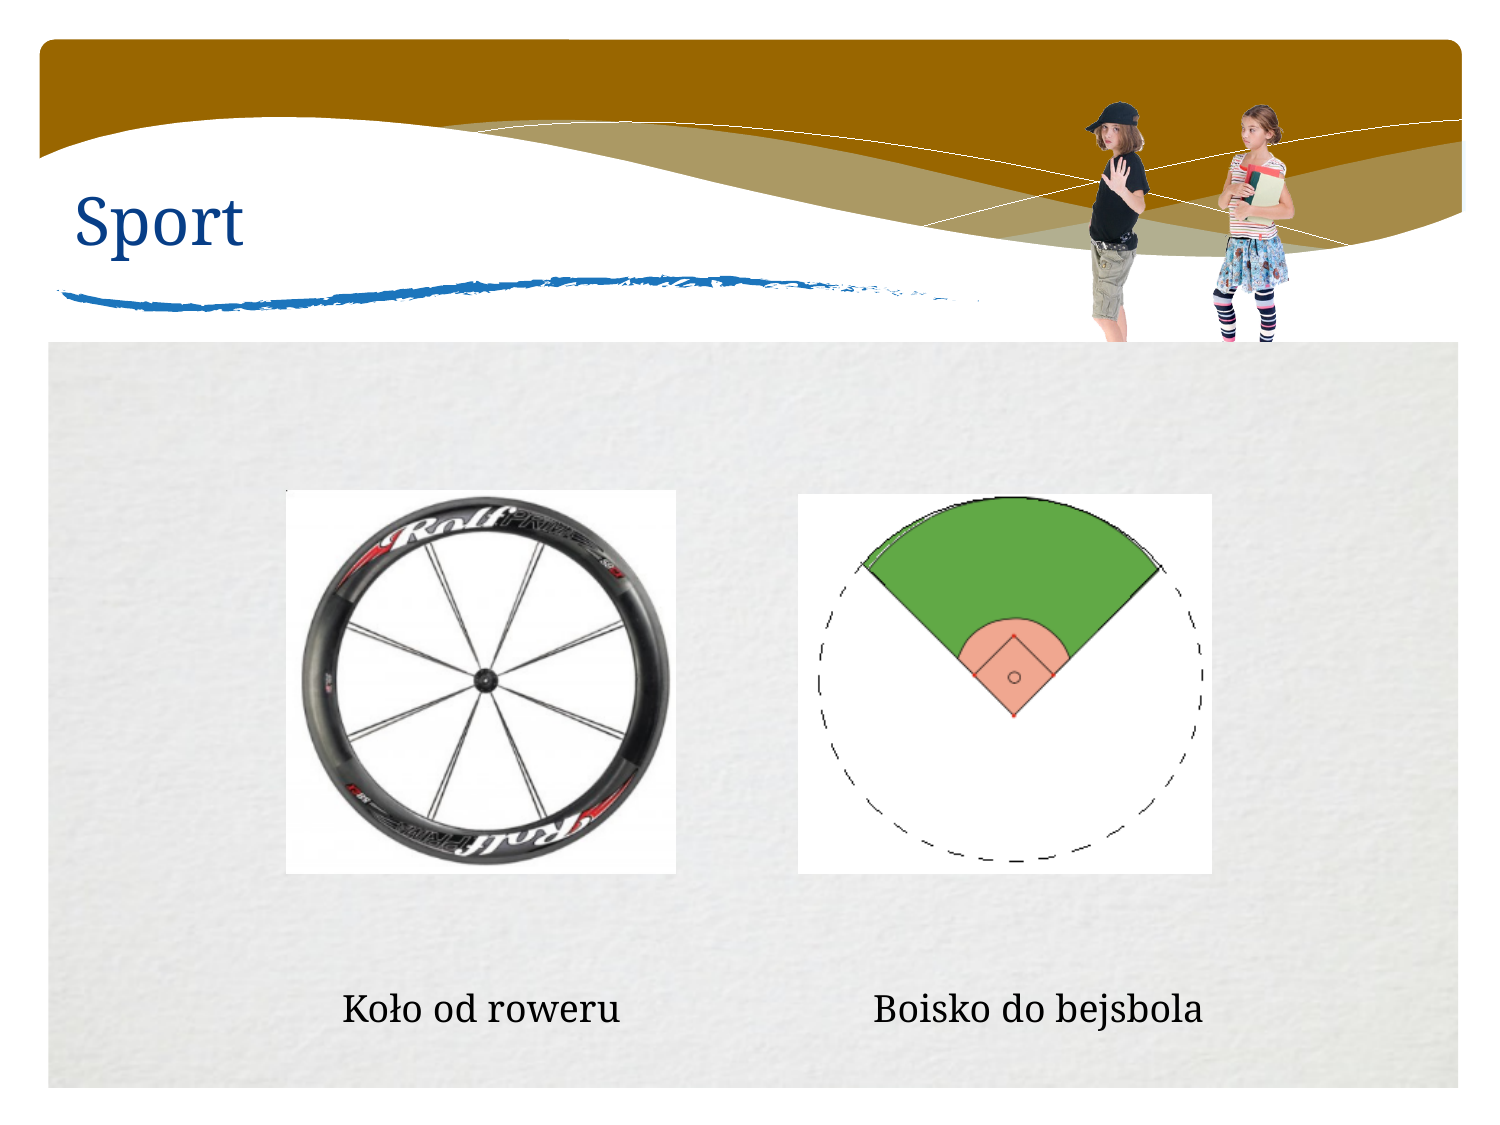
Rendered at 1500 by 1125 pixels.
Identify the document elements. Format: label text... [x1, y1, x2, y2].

text_box Sport [59, 171, 818, 272]
picture [55, 274, 980, 313]
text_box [285, 490, 1212, 874]
picture [48, 49, 1459, 1125]
